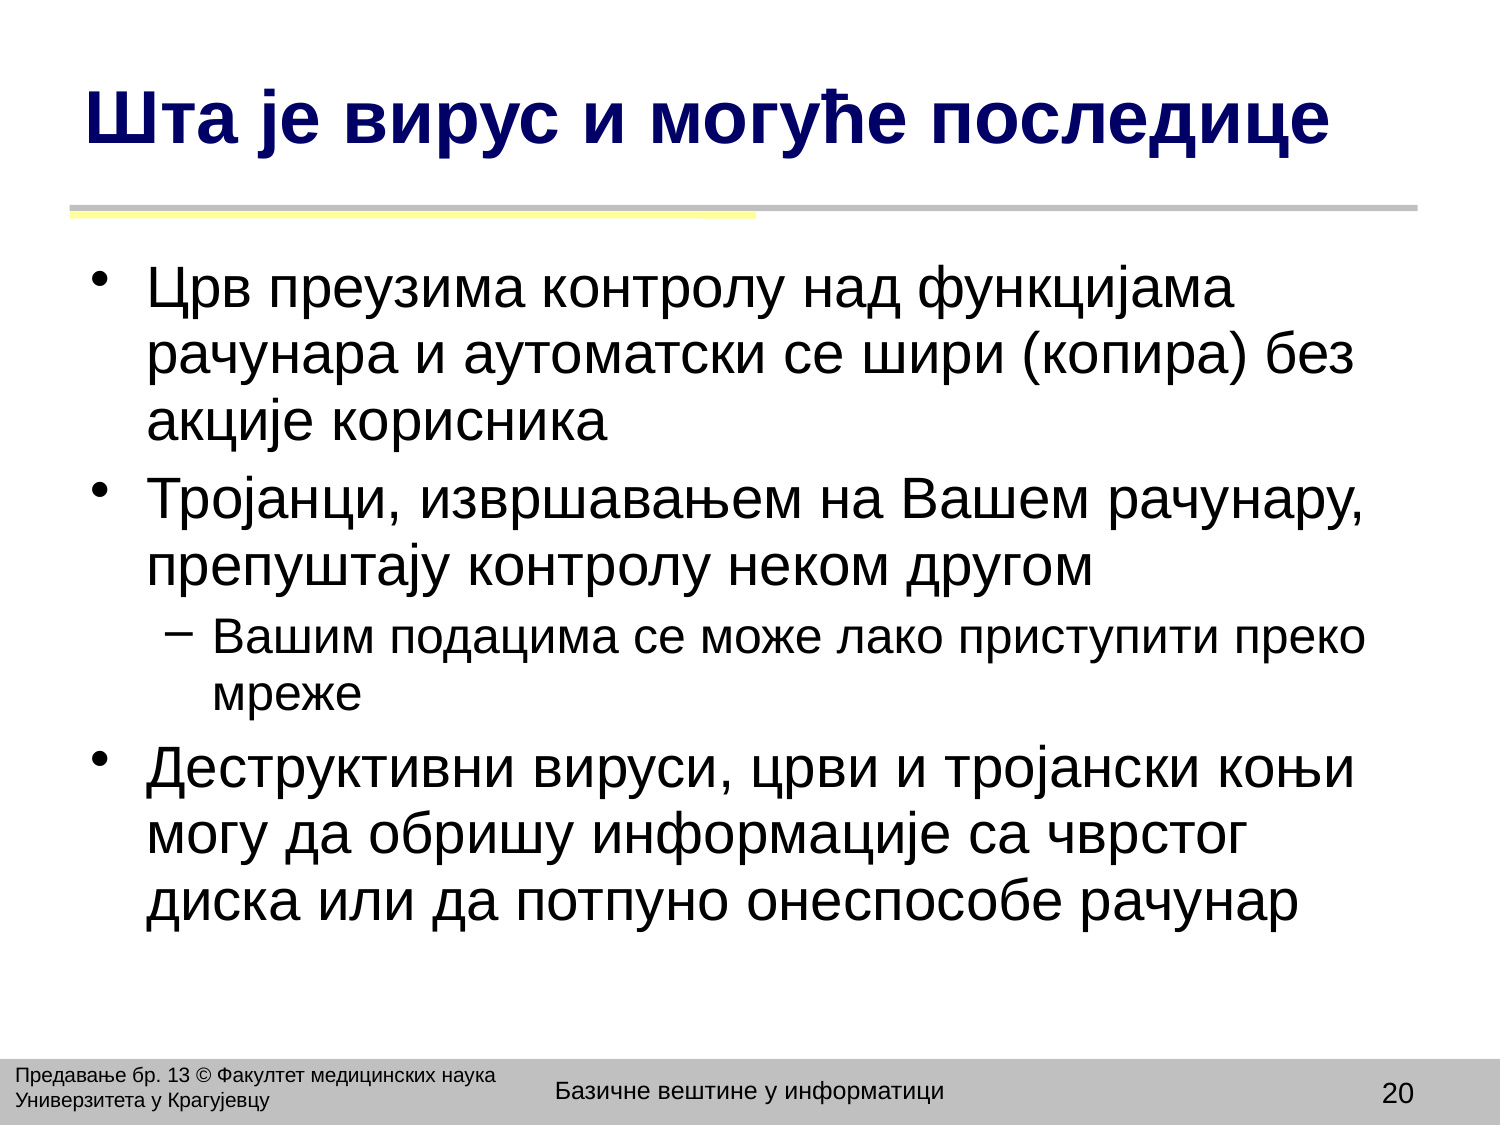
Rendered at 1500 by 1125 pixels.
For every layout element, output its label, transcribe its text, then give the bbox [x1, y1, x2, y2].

footer Базичне вештине у информатици [512, 1066, 988, 1125]
slide_number Предавање бр. 13 © Факултет медицинских наука Универзитета у Крагујевцу [0, 1053, 617, 1108]
slide_number 20 [1079, 1066, 1430, 1125]
title Шта је вирус и могуће последице [69, 19, 1426, 208]
list Црв преузима контролу над функцијама рачунара и аутоматски се шири (копира) без акције корисника Тројанци, извршавањем на Вашем рачунару, препуштају контролу неком другом Вашим подацима се може лако приступити преко мреже Деструктивни вируси, црви и тројански коњи могу да обришу информације са чврстог диска или да потпуно онеспособе рачунар [74, 246, 1426, 1023]
